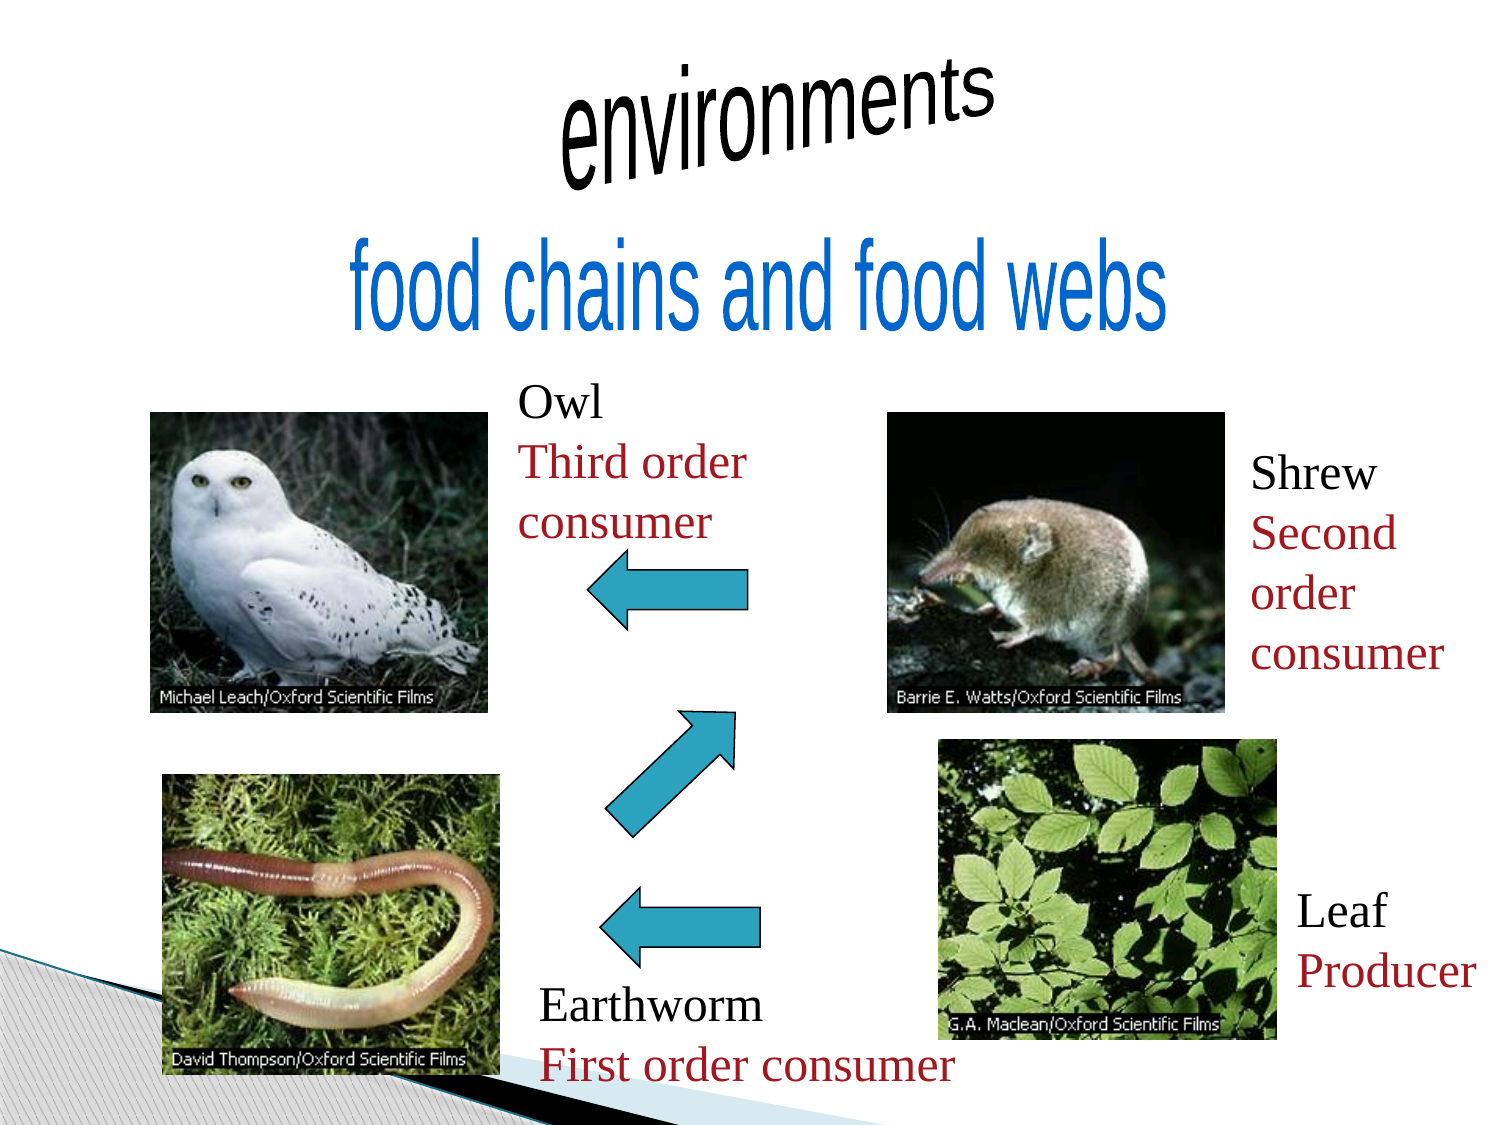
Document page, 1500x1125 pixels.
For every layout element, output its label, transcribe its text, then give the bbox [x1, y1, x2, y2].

text_box [587, 557, 748, 630]
text_box Leaf Producer [1282, 869, 1500, 1005]
text_box [605, 711, 736, 838]
text_box Owl Third order consumer [503, 361, 775, 557]
text_box Shrew Second order consumer [1235, 432, 1460, 688]
picture [887, 412, 1226, 713]
text_box Earthworm First order consumer [523, 964, 972, 1099]
text_box [599, 887, 761, 964]
picture [149, 412, 488, 713]
picture [162, 774, 501, 1076]
picture [938, 739, 1277, 1040]
